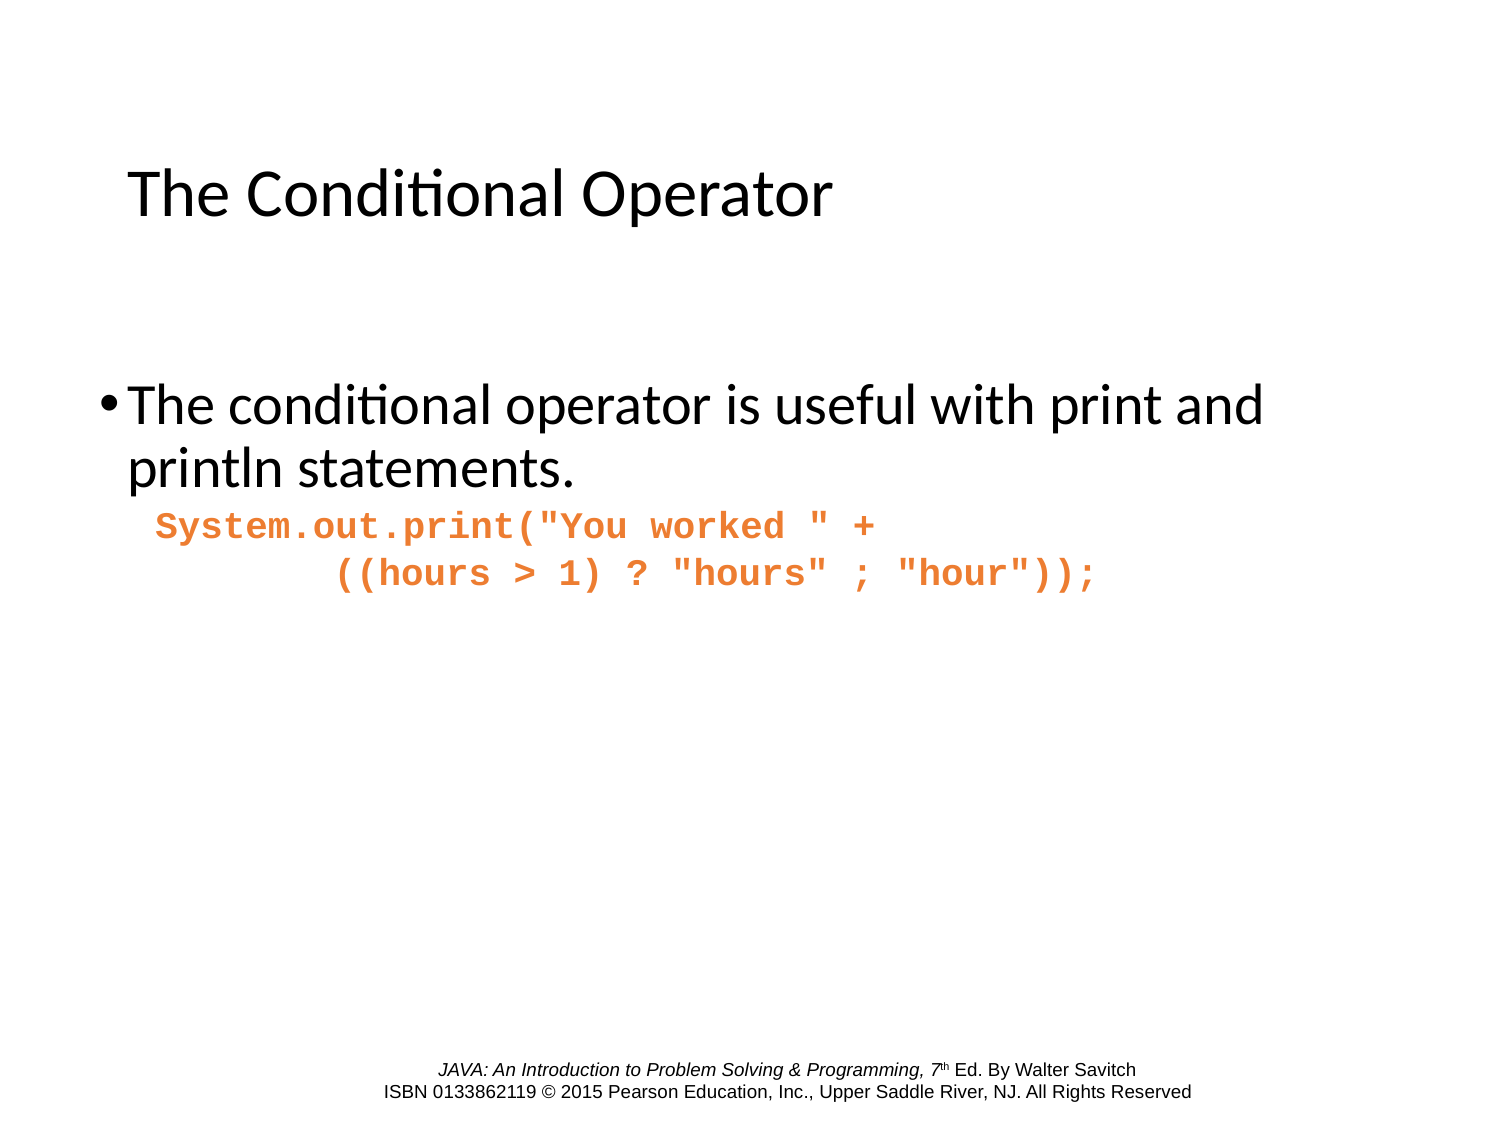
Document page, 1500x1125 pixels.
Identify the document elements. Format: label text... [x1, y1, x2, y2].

title The Conditional Operator [112, 131, 1388, 257]
list The conditional operator is useful with print and println statements. System.out.print("You worked " + ((hours > 1) ? "hours" ; "hour")); [84, 366, 1435, 761]
